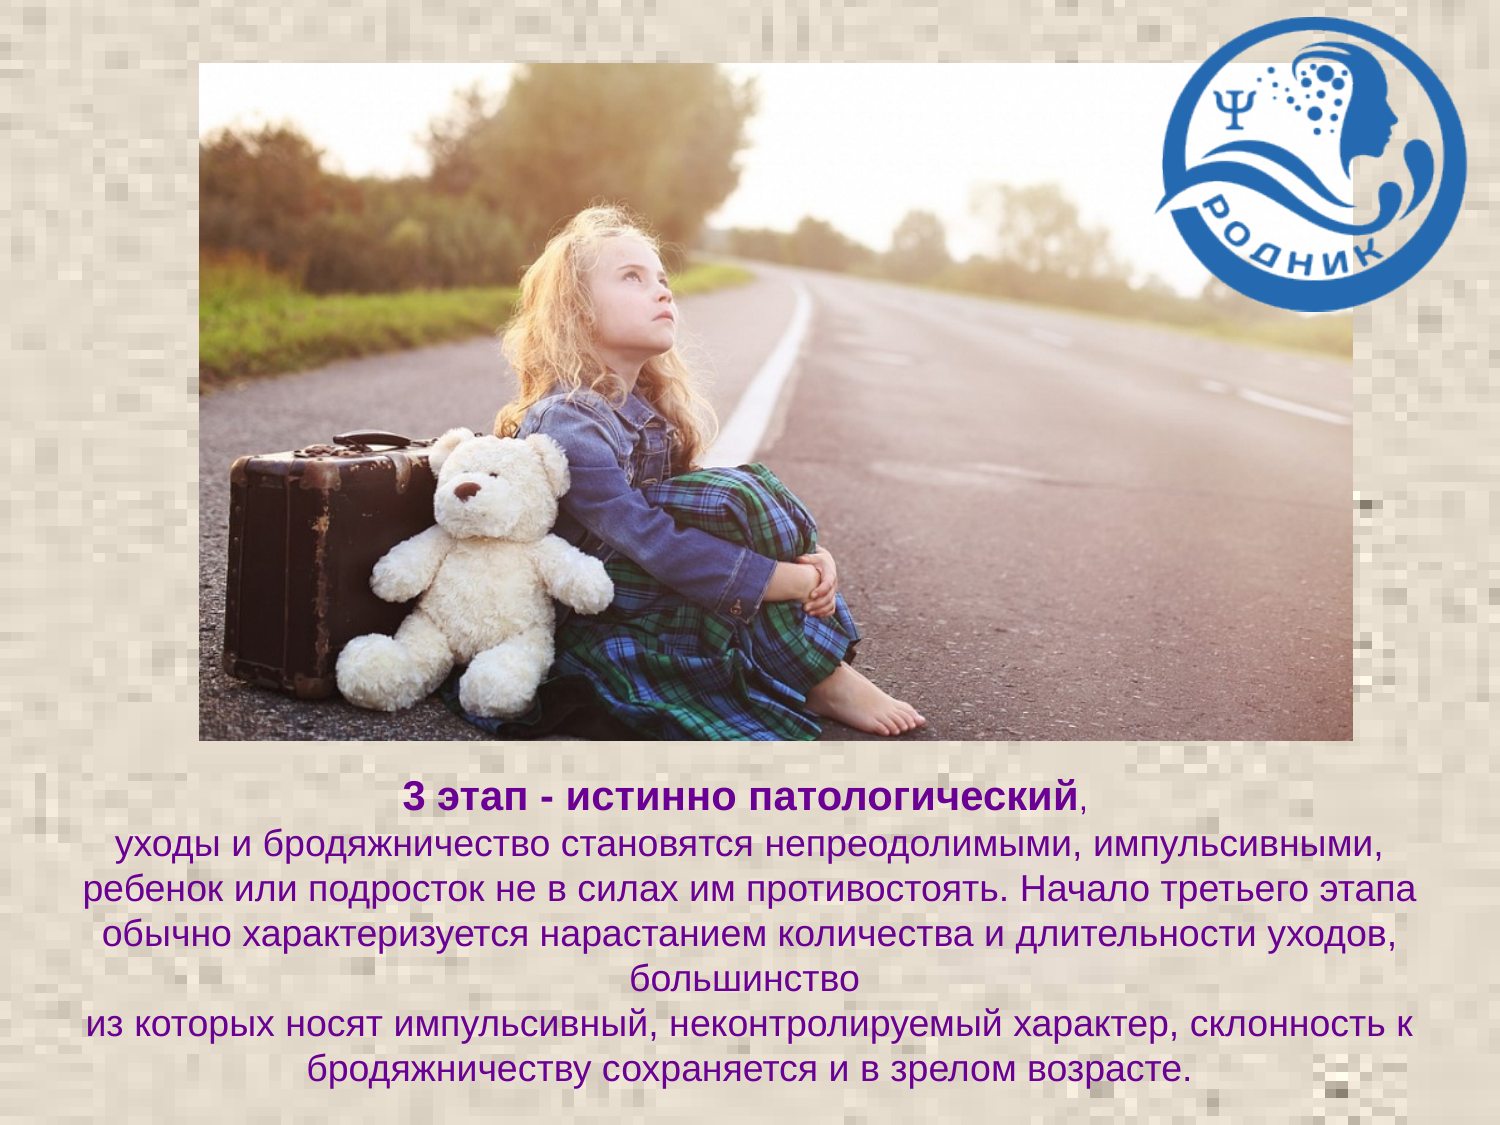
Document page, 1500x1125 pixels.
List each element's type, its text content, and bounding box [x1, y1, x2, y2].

text_box 3 этап - истинно патологический, уходы и бродяжничество становятся непреодолимыми, импульсивными, ребенок или подросток не в силах им противостоять. Начало третьего этапа обычно характеризуется нарастанием количества и длительности уходов, большинство из которых носят импульсивный, неконтролируемый характер, склонность к бродяжничеству сохраняется и в зрелом возрасте. [44, 761, 1456, 1096]
picture [0, 0, 1500, 1125]
